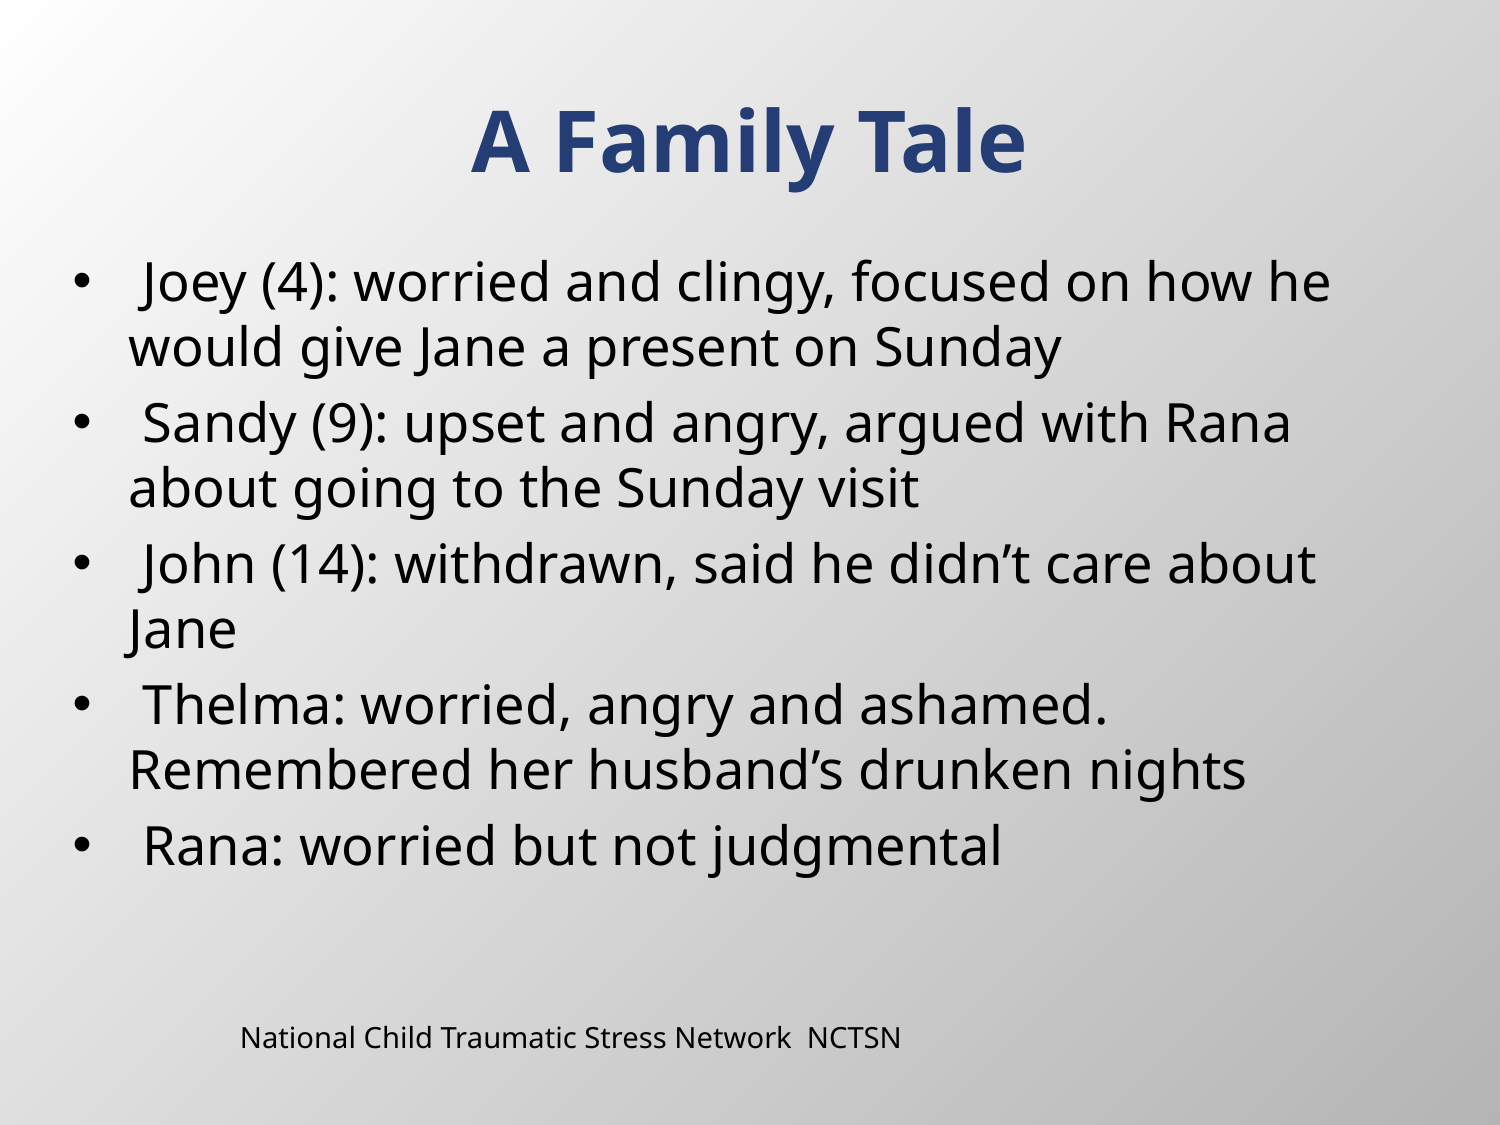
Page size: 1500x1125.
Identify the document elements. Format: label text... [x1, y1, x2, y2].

text_box National Child Traumatic Stress Network NCTSN [224, 1012, 1050, 1063]
title A Family Tale [75, 45, 1425, 233]
list Joey (4): worried and clingy, focused on how he would give Jane a present on Sunday Sandy (9): upset and angry, argued with Rana about going to the Sunday visit John (14): withdrawn, said he didn’t care about Jane Thelma: worried, angry and ashamed. Remembered her husband’s drunken nights Rana: worried but not judgmental [57, 239, 1450, 1015]
